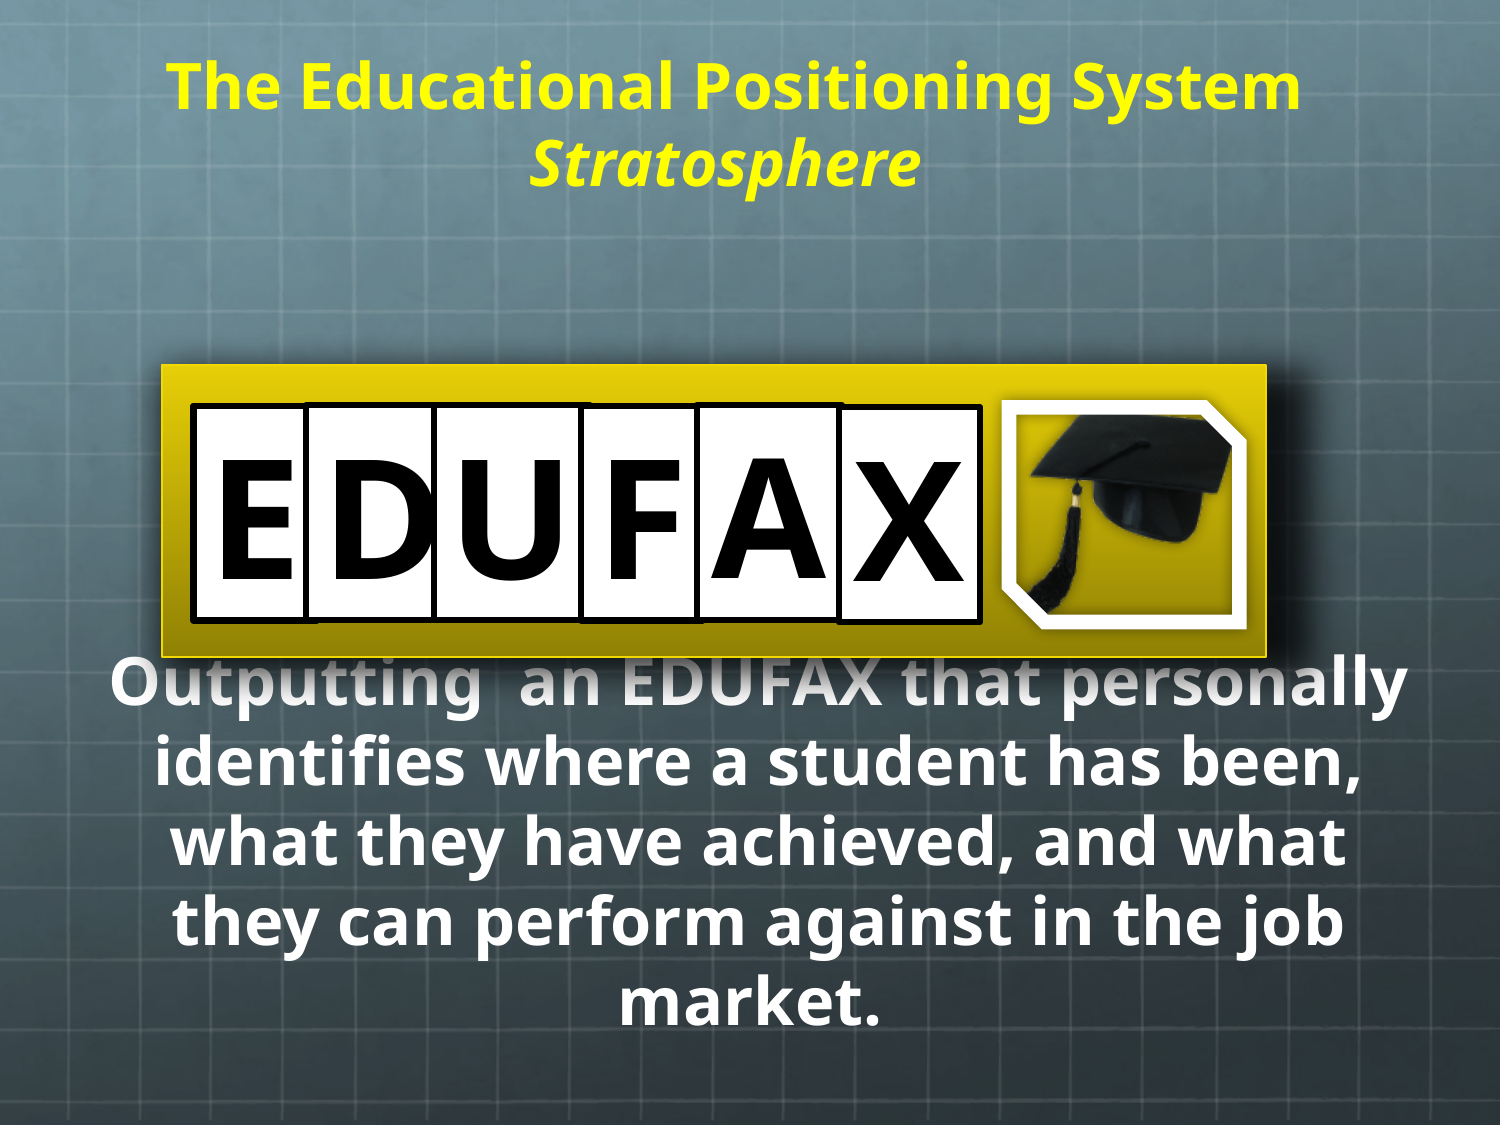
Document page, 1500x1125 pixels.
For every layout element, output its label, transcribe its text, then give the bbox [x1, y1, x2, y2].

picture [0, 0, 1500, 1125]
text_box The Educational Positioning System Stratosphere [115, 37, 1353, 207]
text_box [161, 364, 1267, 658]
title Outputting an EDUFAX that personally identifies where a student has been, what they have achieved, and what they can perform against in the job market. [86, 880, 1432, 1047]
